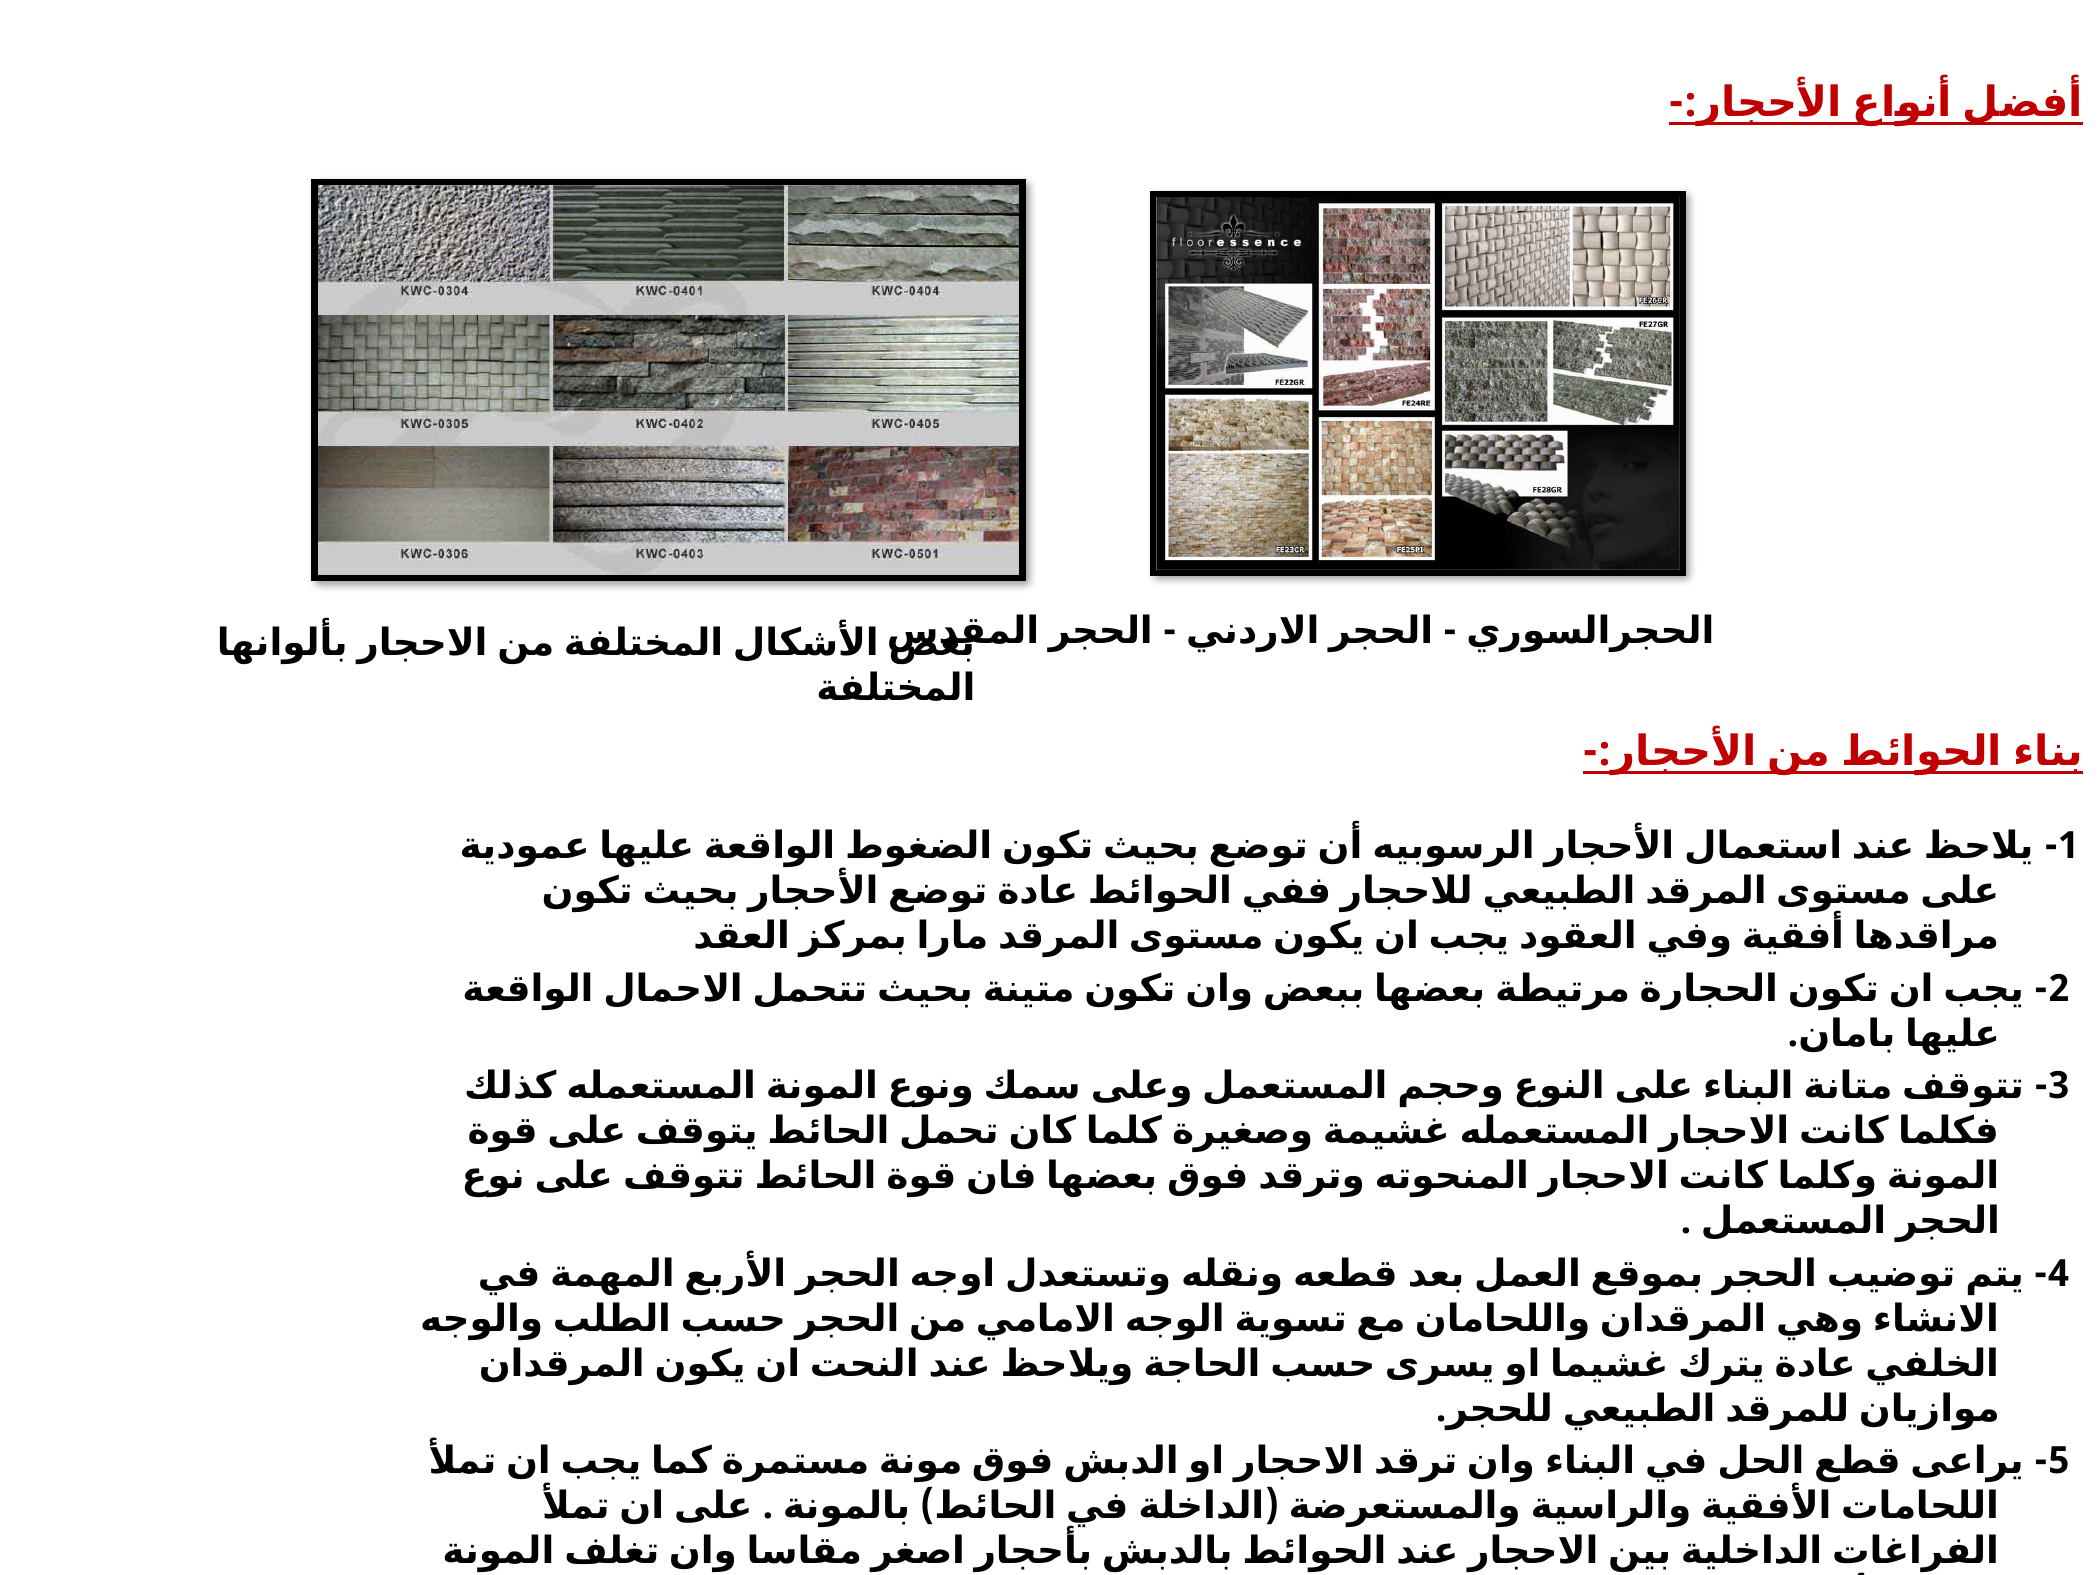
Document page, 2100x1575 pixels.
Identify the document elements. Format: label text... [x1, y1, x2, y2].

text_box أفضل أنواع الأحجار:- [1653, 66, 2098, 132]
list 1- يلاحظ عند استعمال الأحجار الرسوبيه أن توضع بحيث تكون الضغوط الواقعة عليها عمودية على مستوى المرقد الطبيعي للاحجار ففي الحوائط عادة توضع الأحجار بحيث تكون مراقدها أفقية وفي العقود يجب ان يكون مستوى المرقد مارا بمركز العقد 2- يجب ان تكون الحجارة مرتيطة بعضها ببعض وان تكون متينة بحيث تتحمل الاحمال الواقعة عليها بامان. 3- تتوقف متانة البناء على النوع وحجم المستعمل وعلى سمك ونوع المونة المستعمله كذلك فكلما كانت الاحجار المستعمله غشيمة وصغيرة كلما كان تحمل الحائط يتوقف على قوة المونة وكلما كانت الاحجار المنحوته وترقد فوق بعضها فان قوة الحائط تتوقف على نوع الحجر المستعمل . 4- يتم توضيب الحجر بموقع العمل بعد قطعه ونقله وتستعدل اوجه الحجر الأربع المهمة في الانشاء وهي المرقدان واللحامان مع تسوية الوجه الامامي من الحجر حسب الطلب والوجه الخلفي عادة يترك غشيما او يسرى حسب الحاجة ويلاحظ عند النحت ان يكون المرقدان موازيان للمرقد الطبيعي للحجر. 5- يراعى قطع الحل في البناء وان ترقد الاحجار او الدبش فوق مونة مستمرة كما يجب ان تملأ اللحامات الأفقية والراسية والمستعرضة (الداخلة في الحائط) بالمونة . على ان تملأ الفراغات الداخلية بين الاحجار عند الحوائط بالدبش بأحجار اصغر مقاسا وان تغلف المونة جميع الأحجار الا تزيد سمكه عن حوالي 2 سم (لانه لو زاد و سمك المونة عن ذلك فانها عن جفافها تنفصل عن الحجر). 6- يراعى في البناء بالدبش ان يوجد رباط عرضي في كل حوالي 1 متر مكعب من سطح الحوائط يظهر في وجهي الحائط المتوازيين. 7- يراعى عمل النواصي من حجر مهذب او منحوت او من الطوب وذلك لاهميتها. [376, 810, 2100, 1575]
picture [317, 184, 1020, 576]
text_box الحجرالسوري - الحجر الاردني - الحجر المقدس [707, 598, 1730, 659]
picture [1155, 196, 1680, 571]
text_box بعض الأشكال المختلفة من الاحجار بألوانها المختلفة [140, 610, 991, 715]
text_box بناء الحوائط من الأحجار:- [1567, 716, 2098, 782]
